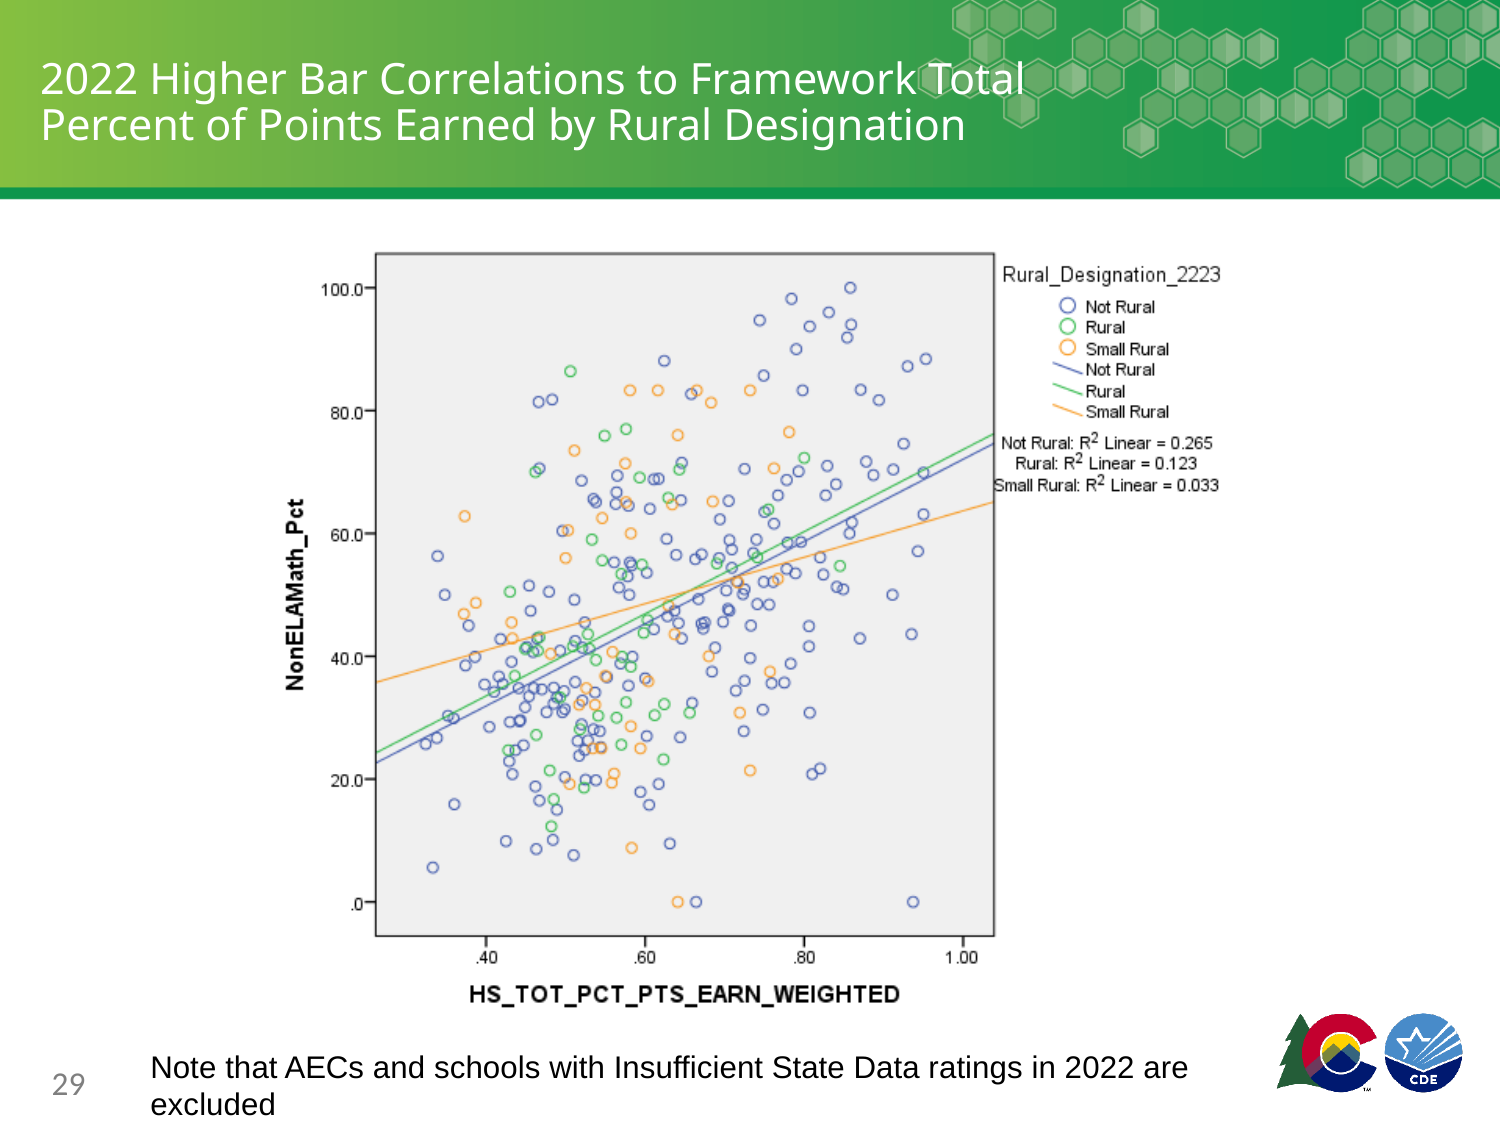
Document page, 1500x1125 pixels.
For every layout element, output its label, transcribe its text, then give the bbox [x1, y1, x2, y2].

picture [258, 243, 1242, 1032]
picture [0, 0, 1500, 200]
slide_number 29 [36, 1054, 135, 1115]
text_box Note that AECs and schools with Insufficient State Data ratings in 2022 are excluded [135, 1039, 1227, 1125]
picture [1275, 1012, 1463, 1093]
title 2022 Higher Bar Correlations to Framework Total Percent of Points Earned by Rural Designation [40, 41, 1054, 166]
